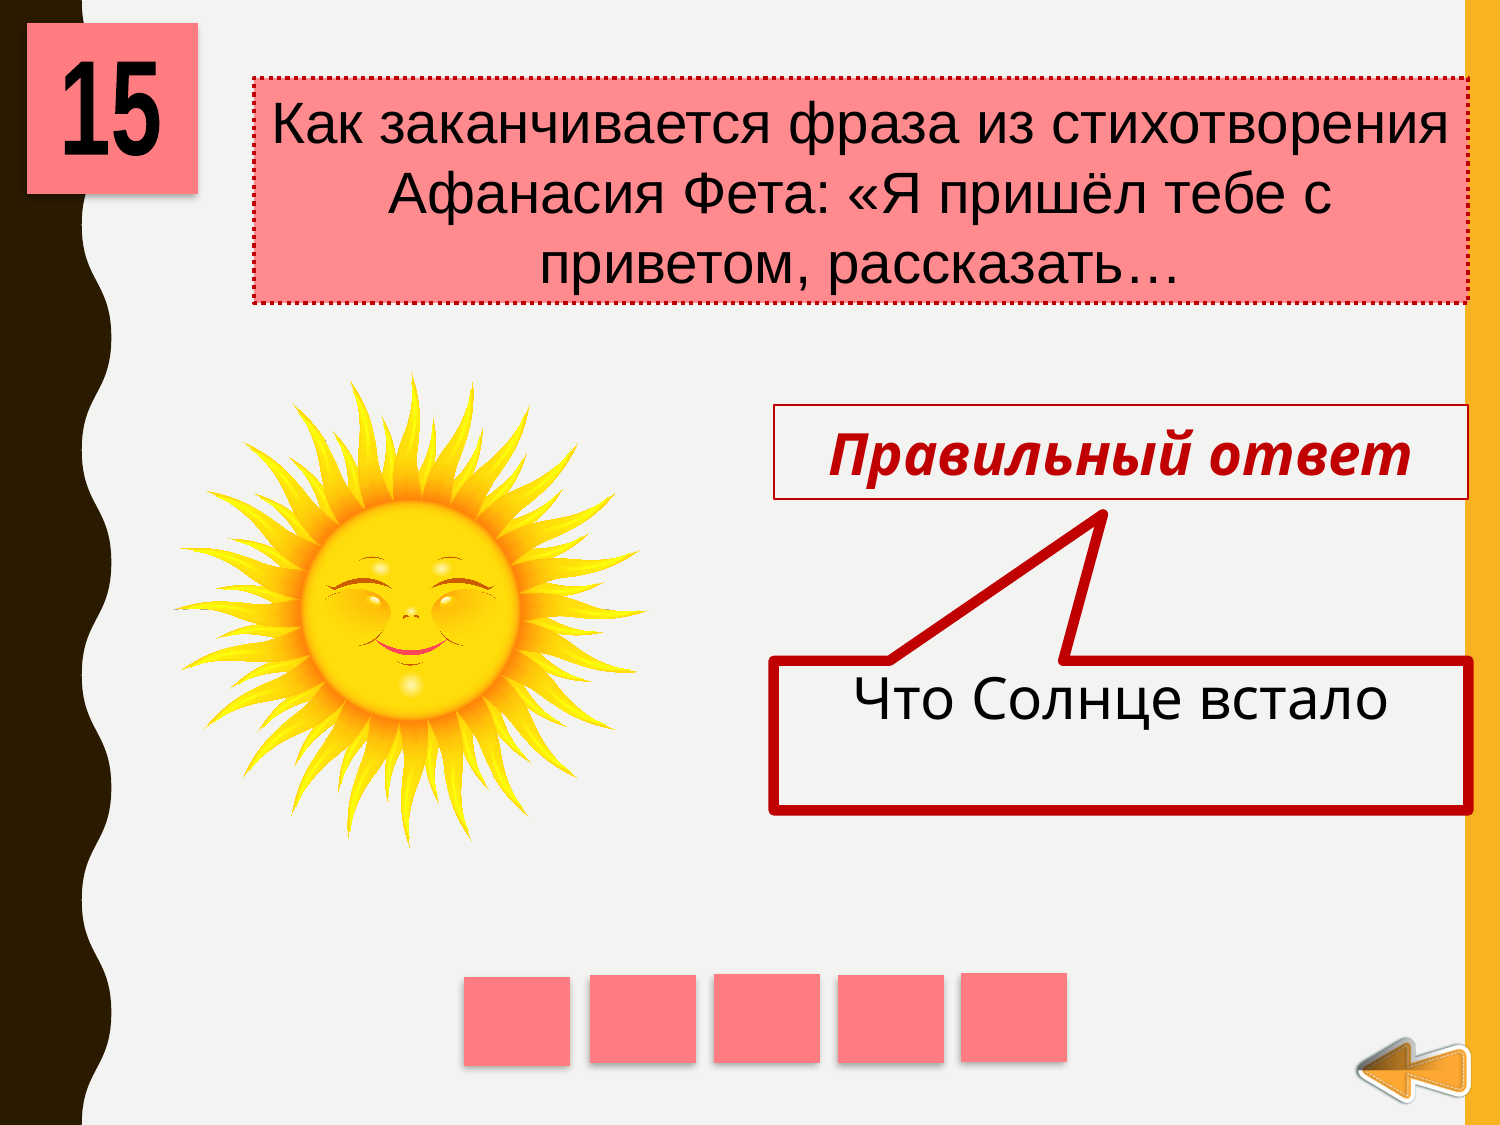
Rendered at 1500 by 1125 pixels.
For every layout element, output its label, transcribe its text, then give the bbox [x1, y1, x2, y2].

text_box [714, 974, 821, 1063]
text_box [960, 973, 1068, 1062]
text_box Что Солнце встало [772, 513, 1470, 812]
text_box [590, 975, 697, 1064]
text_box Правильный ответ [773, 404, 1469, 500]
picture [1352, 1036, 1472, 1106]
text_box [26, 23, 198, 195]
text_box [463, 977, 570, 1066]
picture [159, 361, 660, 858]
text_box [838, 975, 945, 1064]
text_box Как заканчивается фраза из стихотворения Афанасия Фета: «Я пришёл тебе с приветом, рассказать… [253, 77, 1469, 303]
